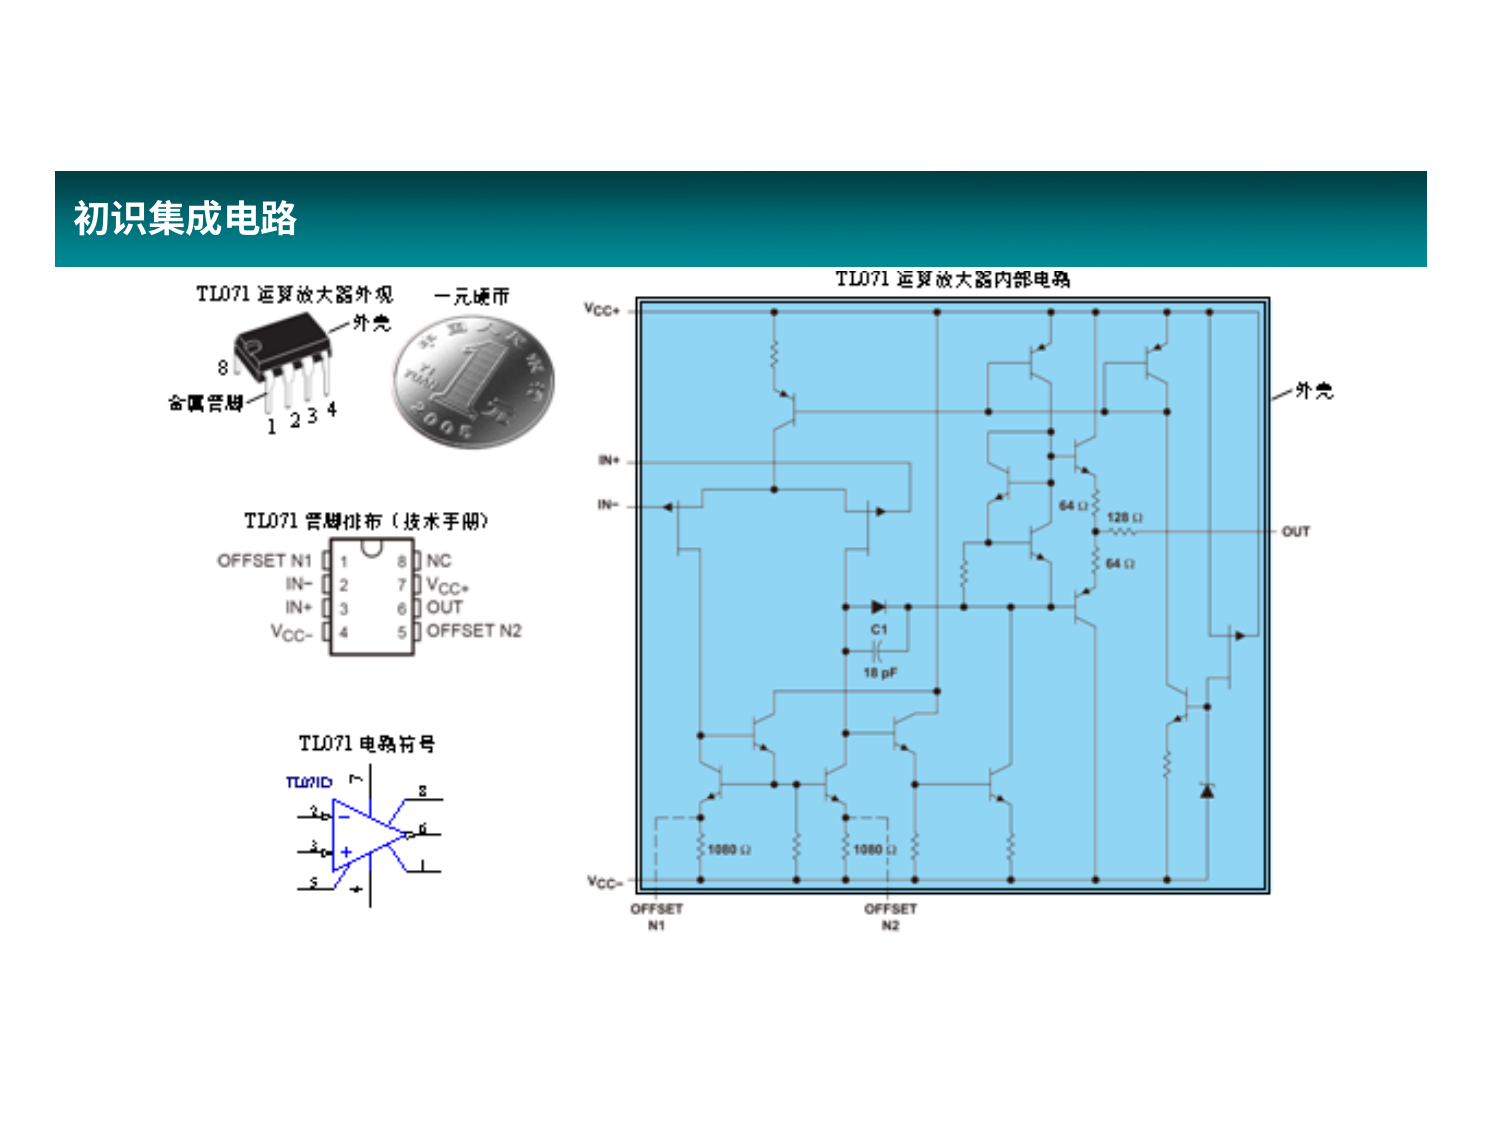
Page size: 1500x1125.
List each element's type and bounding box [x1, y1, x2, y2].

picture [156, 271, 1343, 938]
picture [55, 170, 1428, 267]
